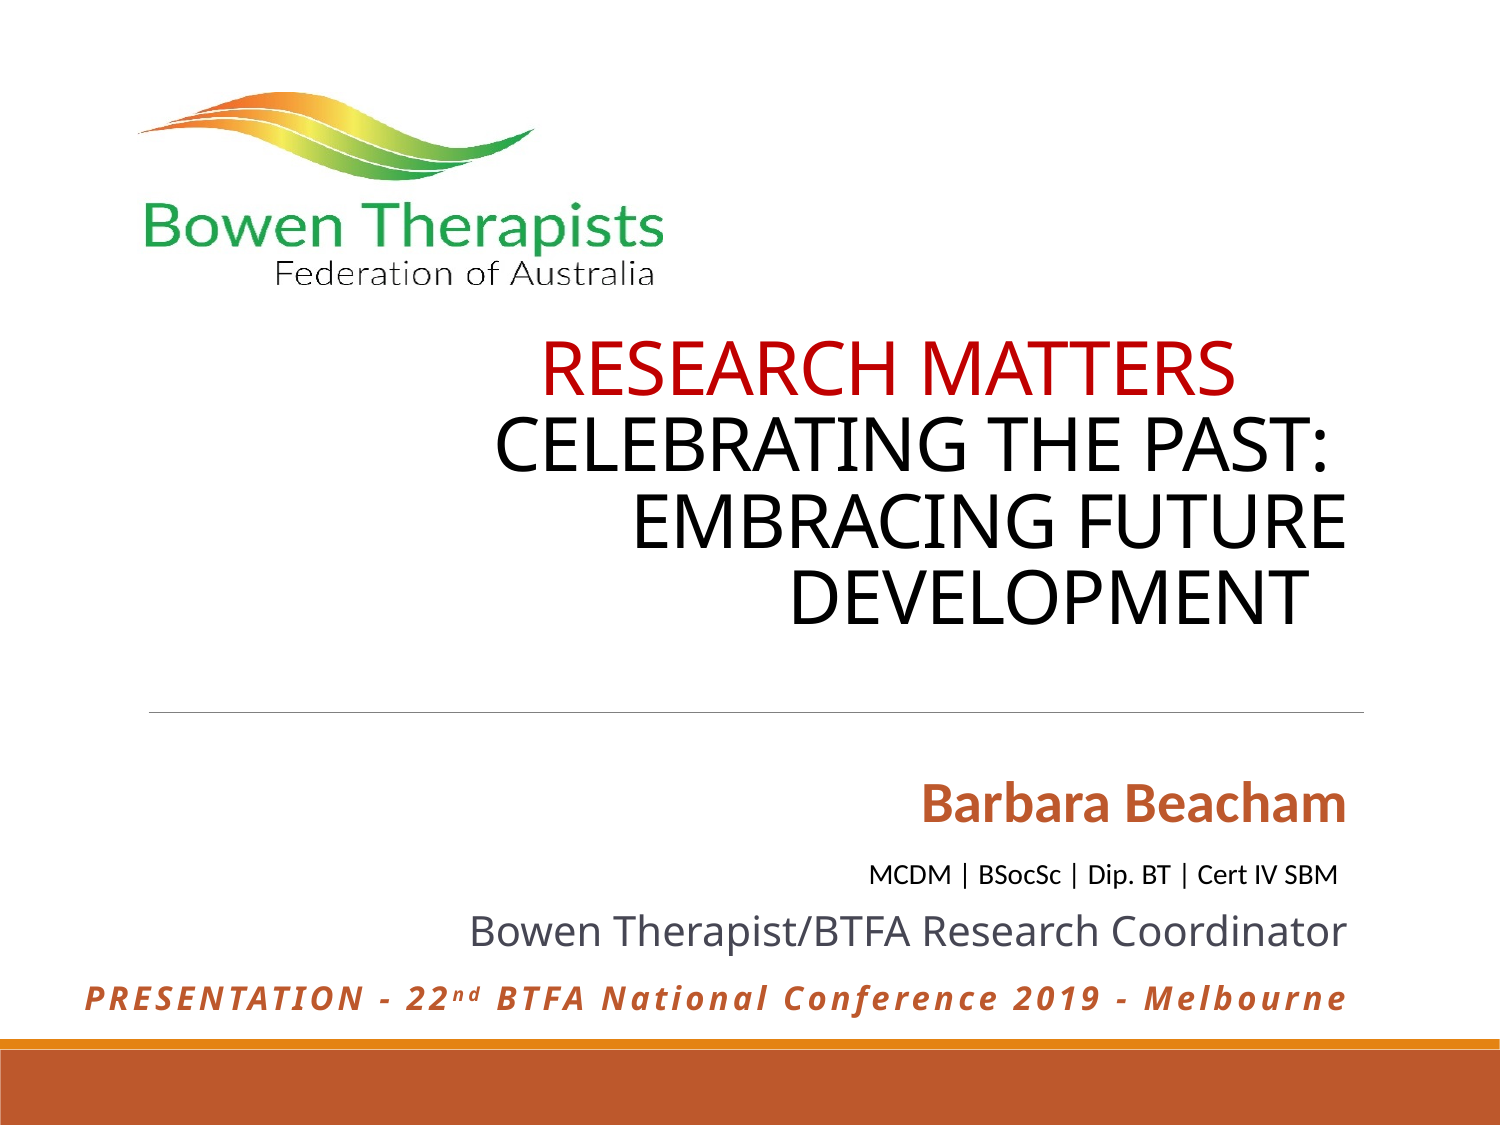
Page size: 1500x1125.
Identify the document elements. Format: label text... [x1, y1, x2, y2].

text_box Barbara Beacham MCDM | BSocSc | Dip. BT | Cert IV SBM Bowen Therapist/BTFA Research Coordinator [174, 757, 1363, 962]
subtitle PRESENTATION - 22nd BTFA National Conference 2019 - Melbourne [62, 975, 1363, 1036]
picture [136, 91, 663, 286]
title RESEARCH MATTERS CELEBRATING THE PAST: EMBRACING FUTURE DEVELOPMENT [237, 284, 1363, 648]
